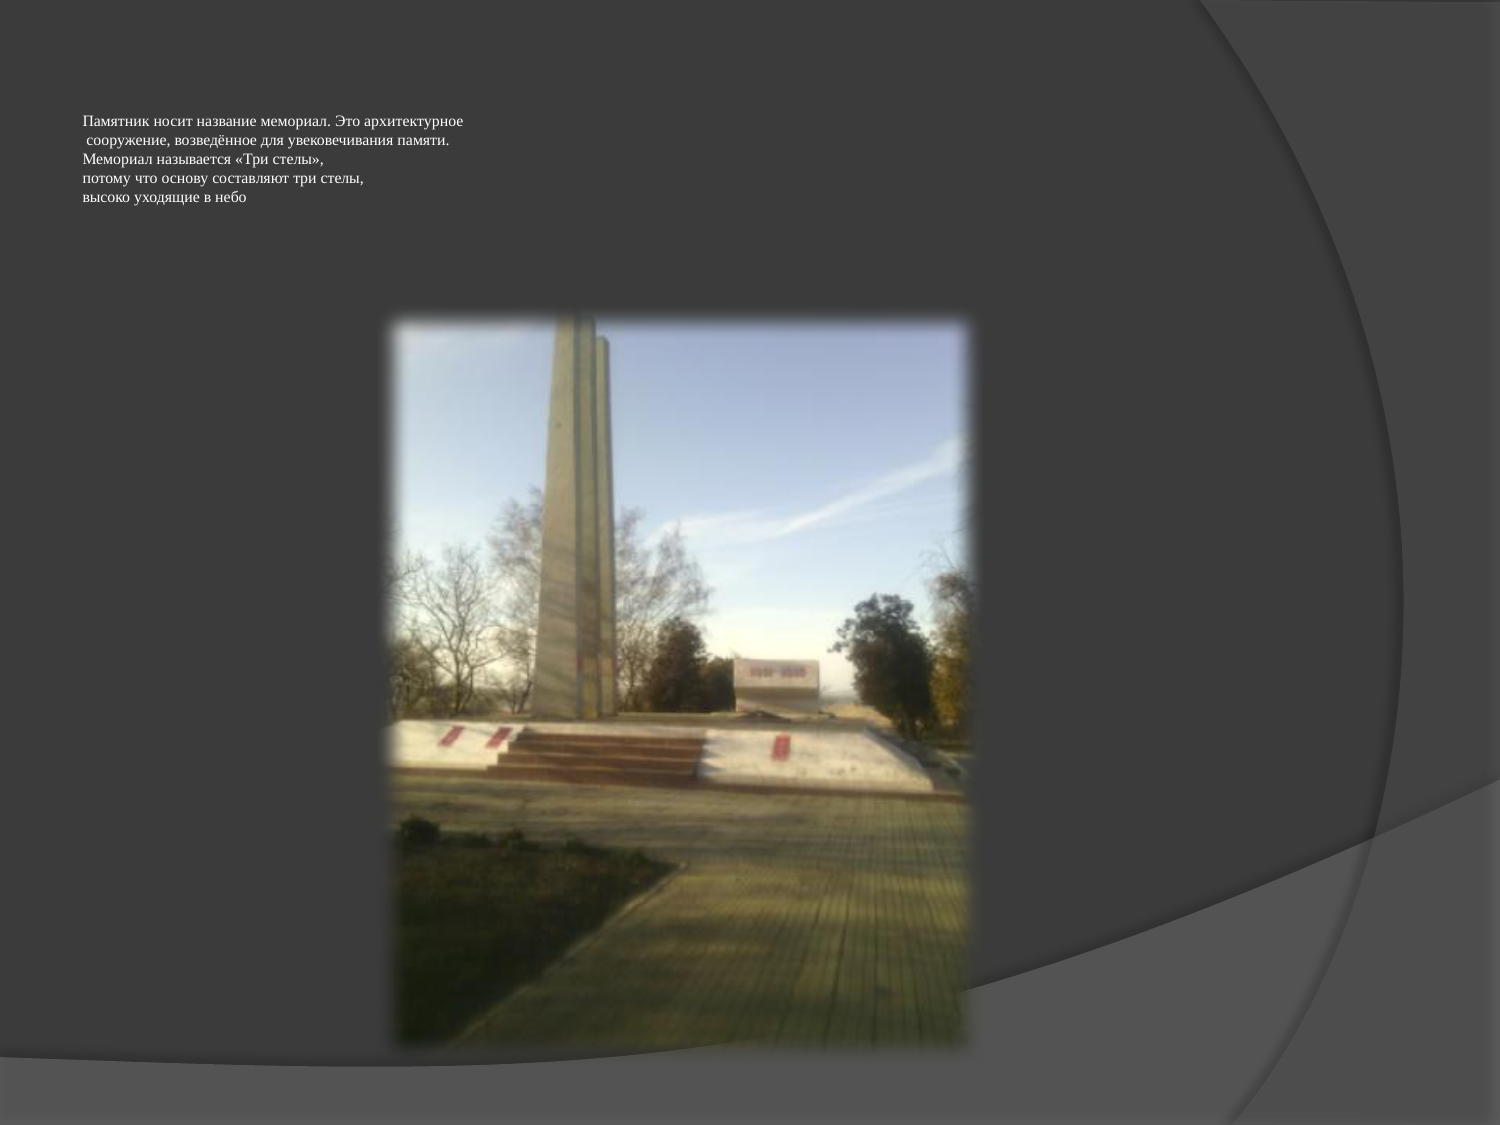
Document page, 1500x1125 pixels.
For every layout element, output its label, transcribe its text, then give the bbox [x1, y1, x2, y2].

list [374, 304, 985, 1067]
title Памятник носит название мемориал. Это архитектурное сооружение, возведённое для увековечивания памяти. Мемориал называется «Три стелы», потому что основу составляют три стелы, высоко уходящие в небо [75, 45, 1300, 233]
